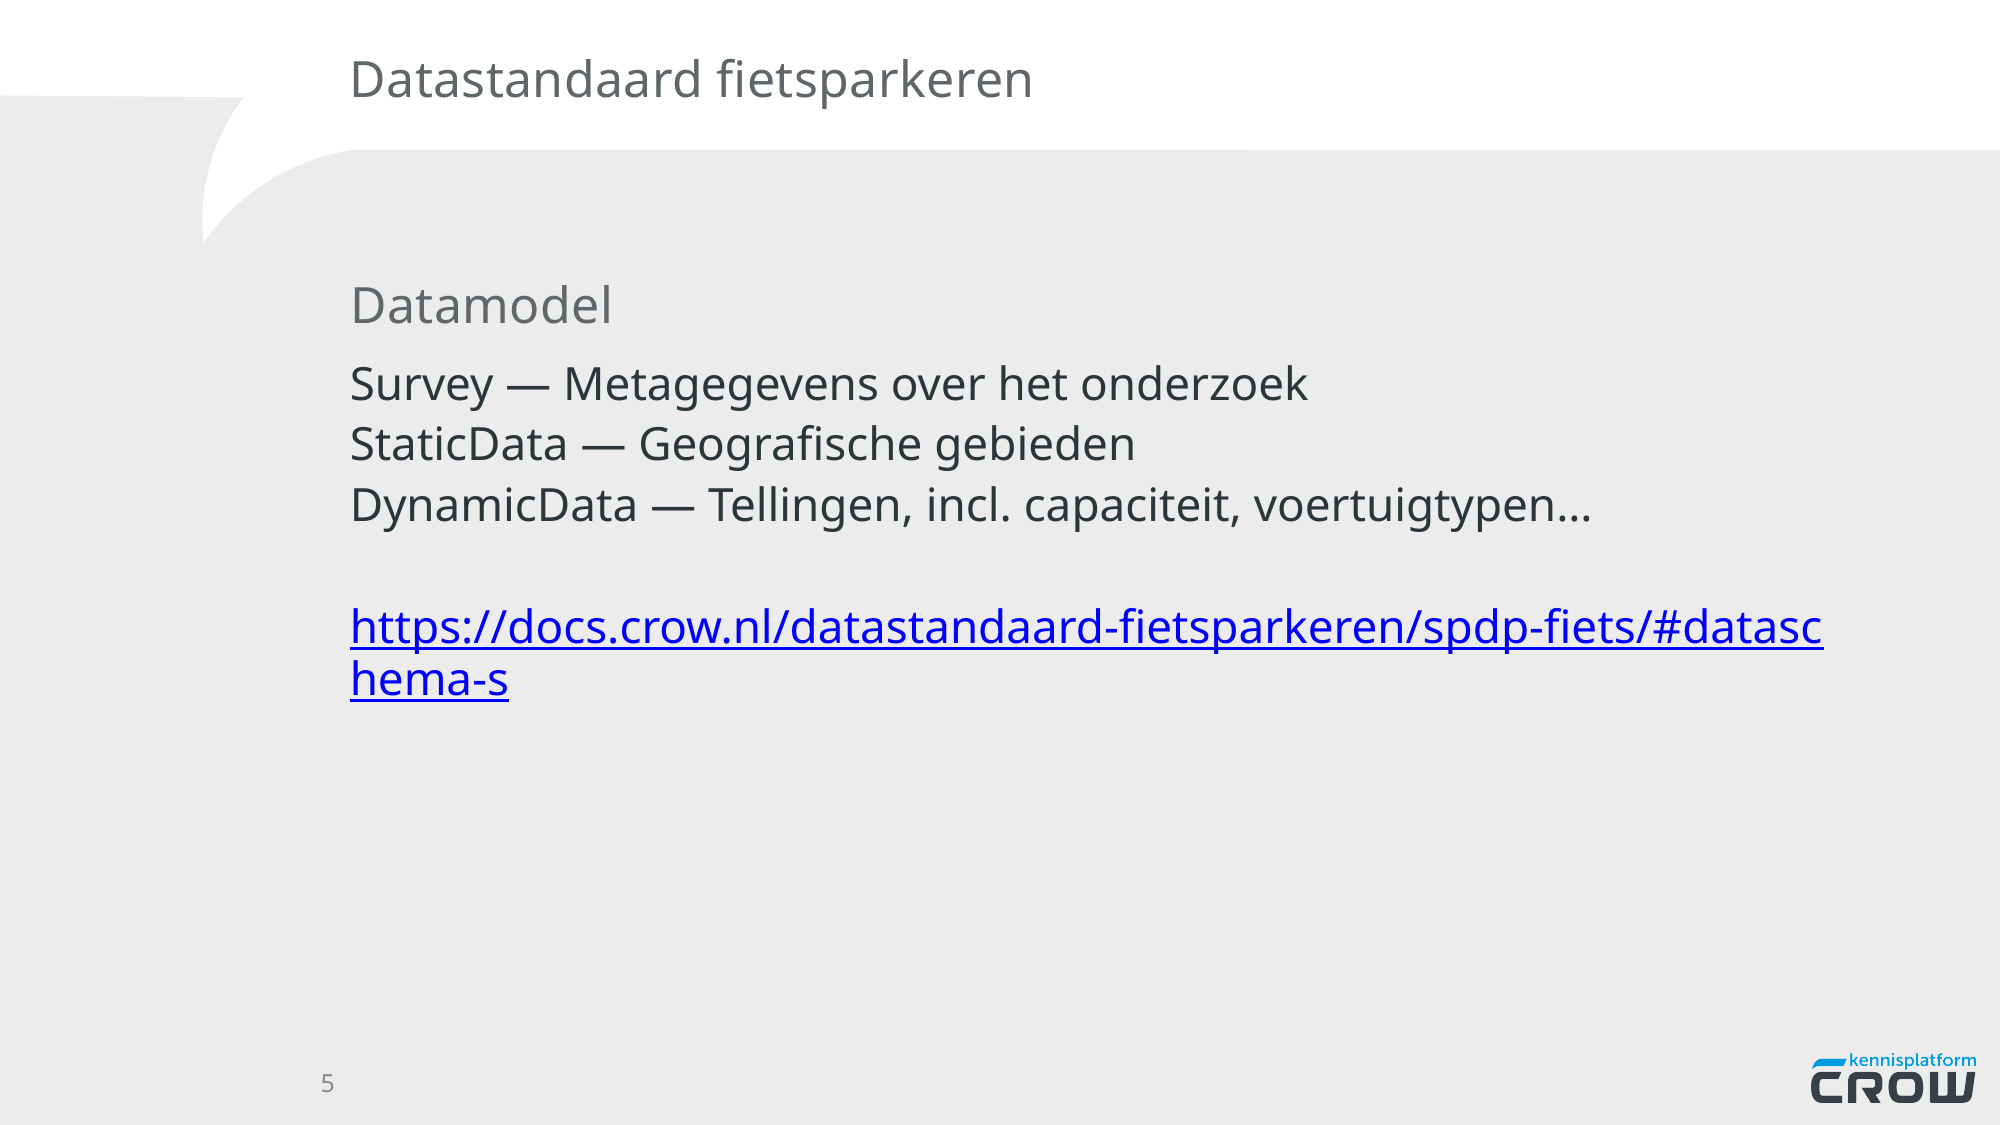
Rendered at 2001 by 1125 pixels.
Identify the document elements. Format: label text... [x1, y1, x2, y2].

title Datamodel [341, 172, 1840, 343]
picture [1943, 1053, 1976, 1059]
slide_number 5 [0, 1053, 343, 1115]
list Survey — Metagegevens over het onderzoek StaticData — Geografische gebieden DynamicData — Tellingen, incl. capaciteit, voertuigtypen… https://docs.crow.nl/datastandaard-fietsparkeren/spdp-fiets/#dataschema-s [341, 343, 1840, 1055]
picture [1811, 1053, 1976, 1103]
list Datastandaard fietsparkeren [341, 39, 1840, 132]
picture [1919, 1053, 1938, 1063]
